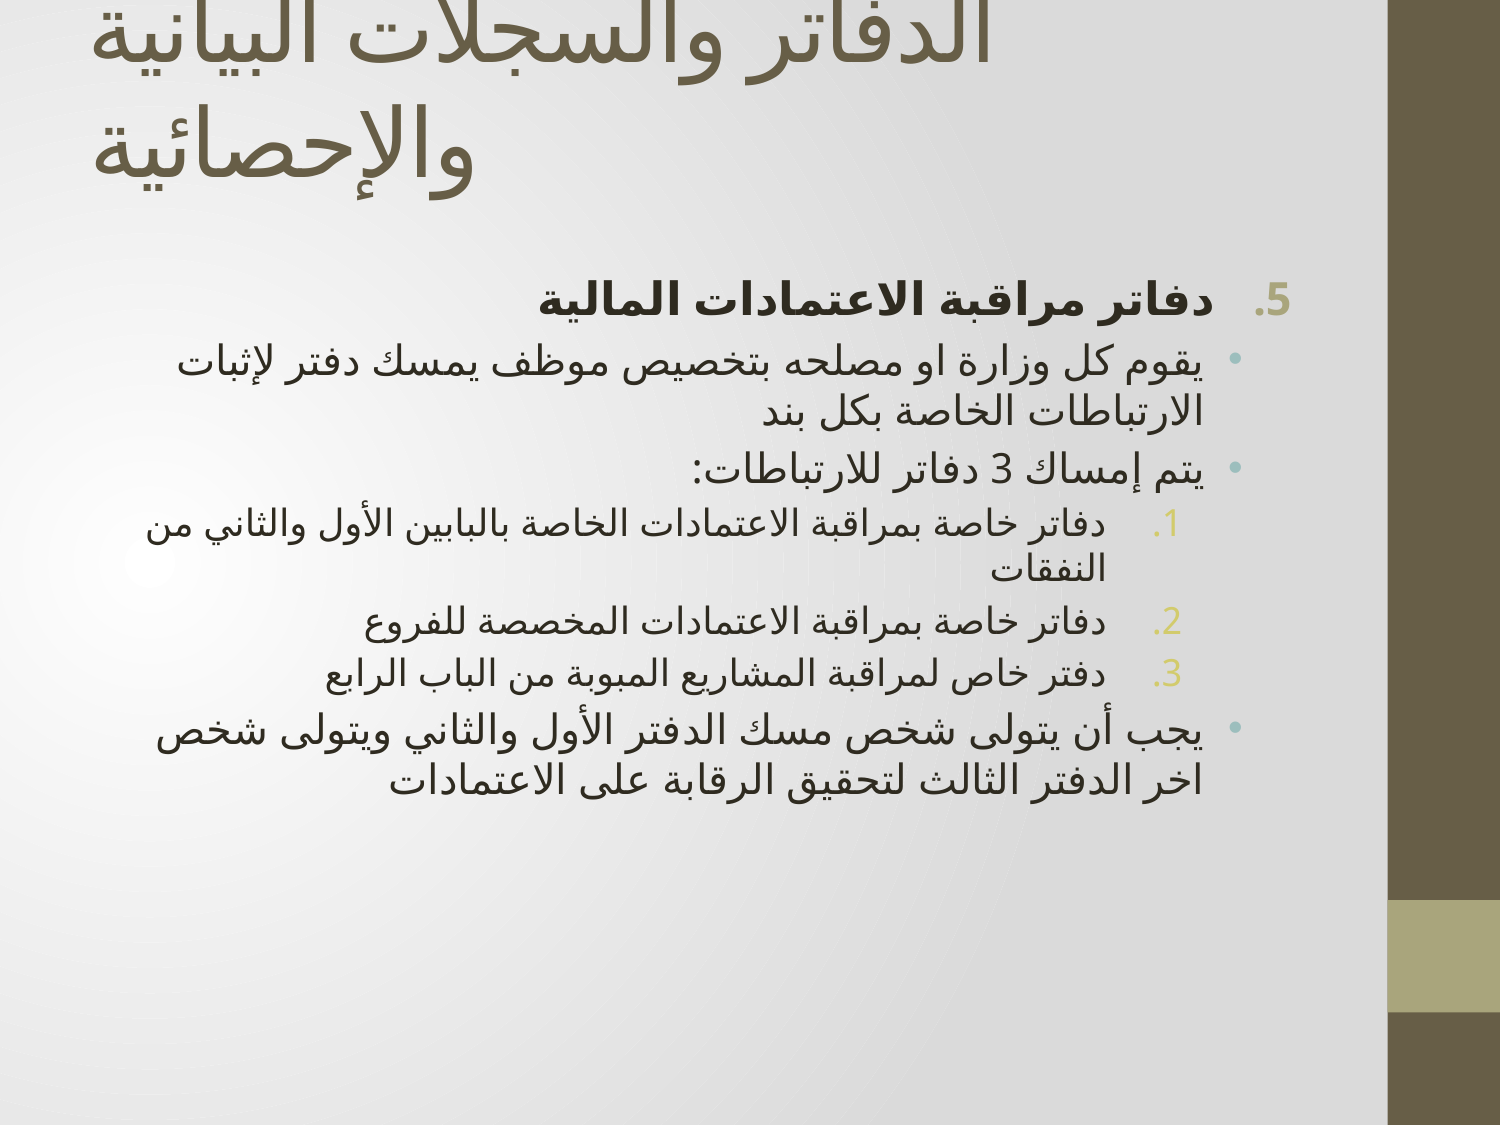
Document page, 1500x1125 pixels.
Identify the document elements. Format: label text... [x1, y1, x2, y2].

list دفاتر مراقبة الاعتمادات المالية يقوم كل وزارة او مصلحه بتخصيص موظف يمسك دفتر لإثبات الارتباطات الخاصة بكل بند يتم إمساك 3 دفاتر للارتباطات: دفاتر خاصة بمراقبة الاعتمادات الخاصة بالبابين الأول والثاني من النفقات دفاتر خاصة بمراقبة الاعتمادات المخصصة للفروع دفتر خاص لمراقبة المشاريع المبوبة من الباب الرابع يجب أن يتولى شخص مسك الدفتر الأول والثاني ويتولى شخص اخر الدفتر الثالث لتحقيق الرقابة على الاعتمادات [75, 262, 1325, 1050]
title الدفاتر والسجلات البيانية والإحصائية [75, 45, 1325, 233]
